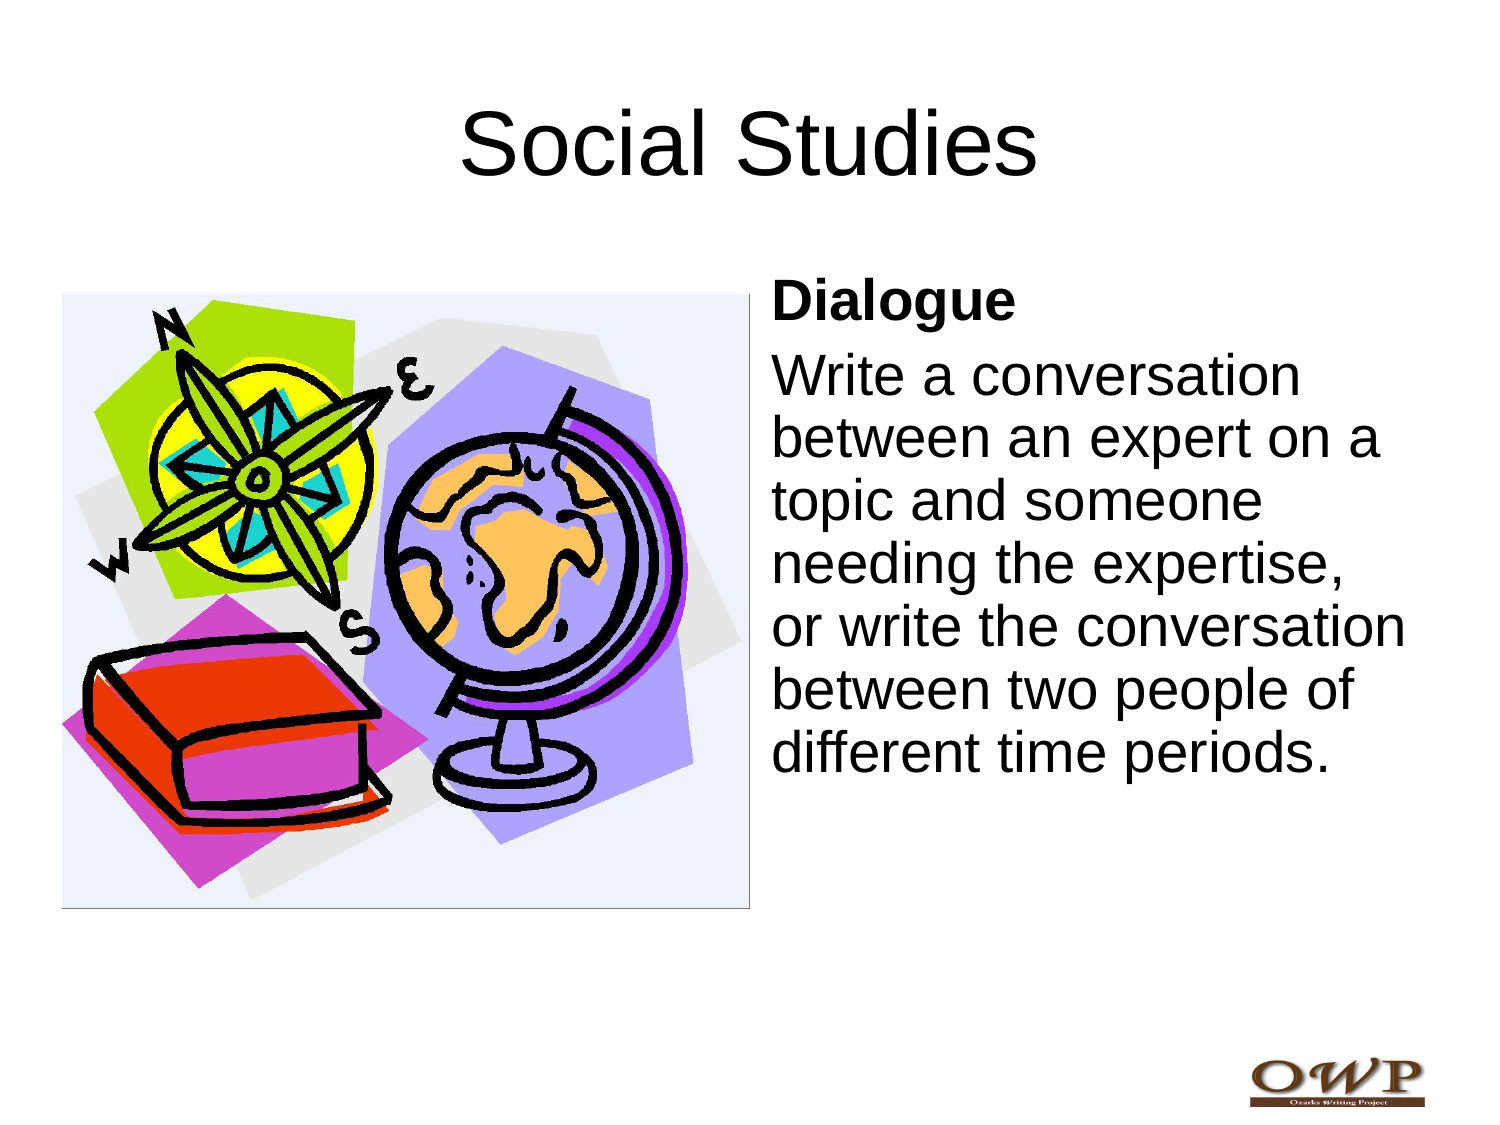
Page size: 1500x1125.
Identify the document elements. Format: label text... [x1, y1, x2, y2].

list Dialogue Write a conversation between an expert on a topic and someone needing the expertise, or write the conversation between two people of different time periods. [699, 262, 1426, 1006]
title Social Studies [74, 44, 1426, 233]
picture [1250, 1055, 1426, 1108]
picture [62, 287, 751, 910]
